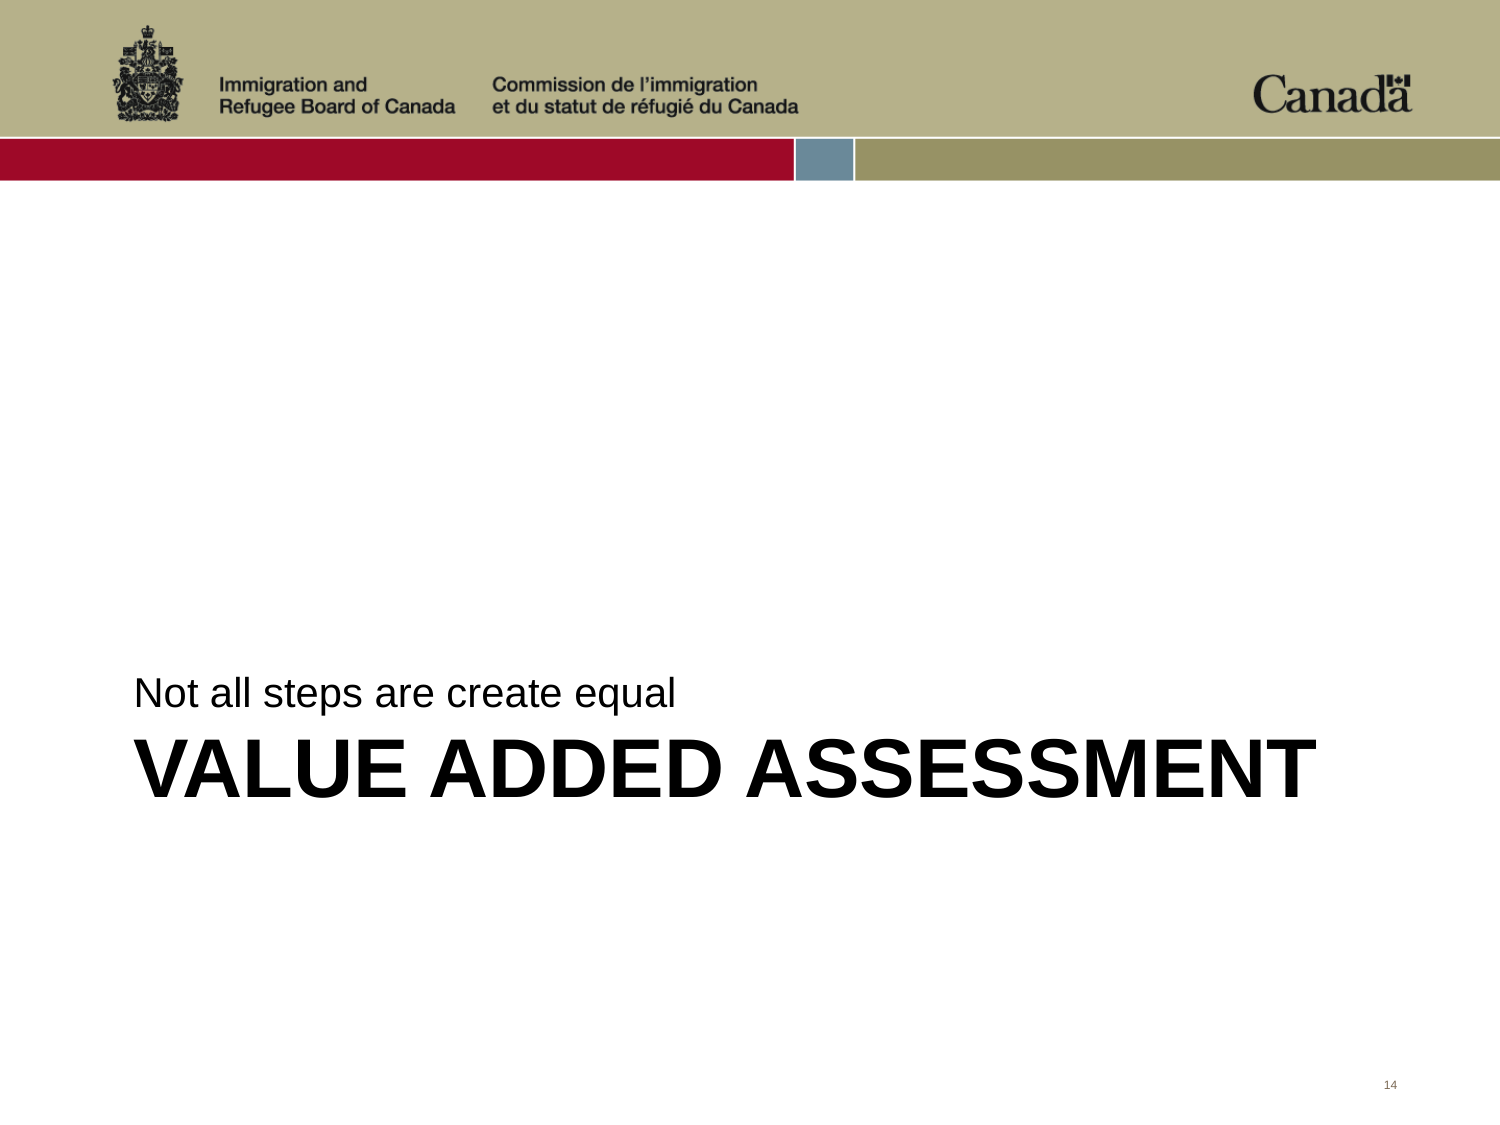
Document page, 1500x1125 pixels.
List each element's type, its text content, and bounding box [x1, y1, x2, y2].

title Value Added assessment [118, 723, 1394, 947]
list Not all steps are create equal [118, 476, 1394, 723]
picture [0, 0, 1500, 1125]
slide_number 14 [1100, 1025, 1413, 1100]
